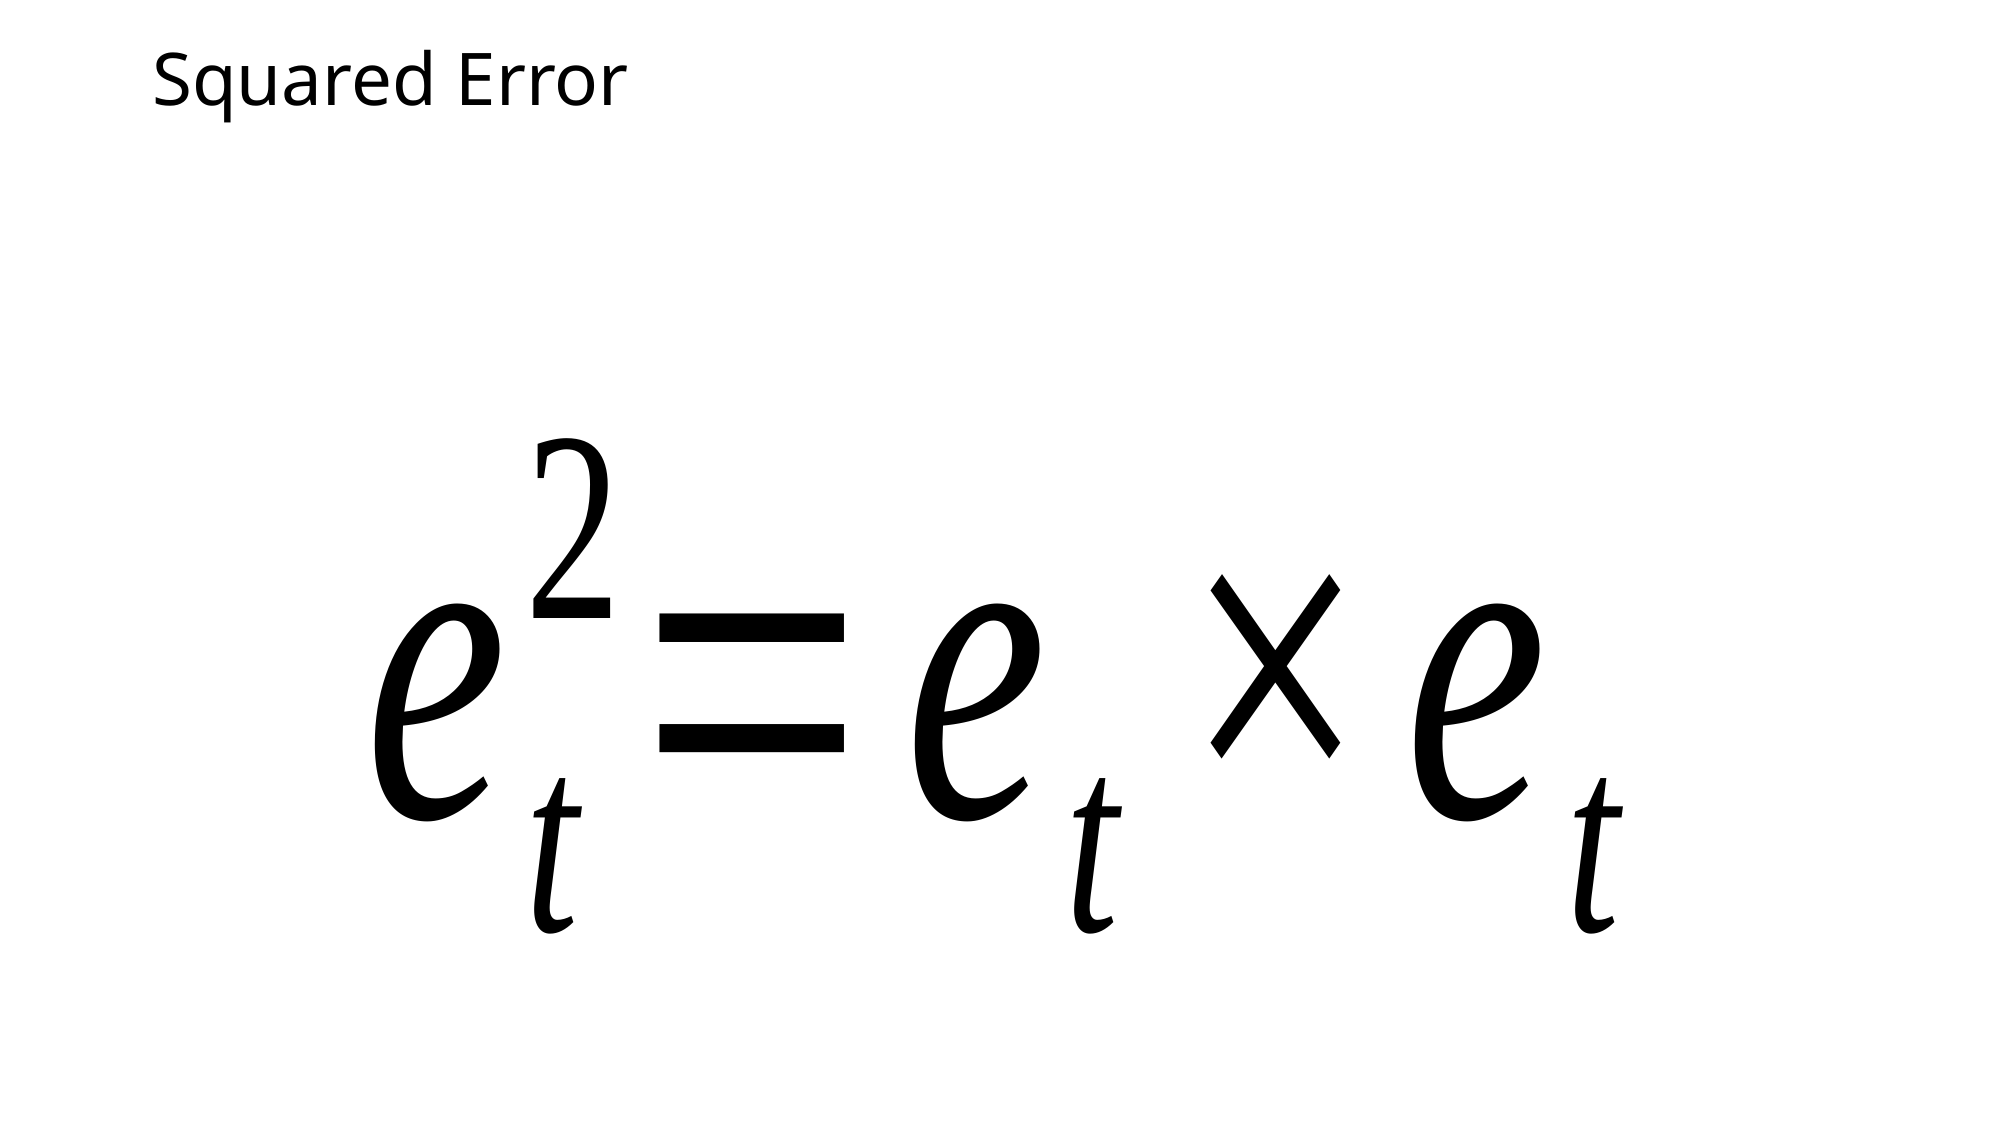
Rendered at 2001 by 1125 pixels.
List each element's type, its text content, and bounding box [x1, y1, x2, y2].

title Squared Error [137, 35, 1863, 130]
